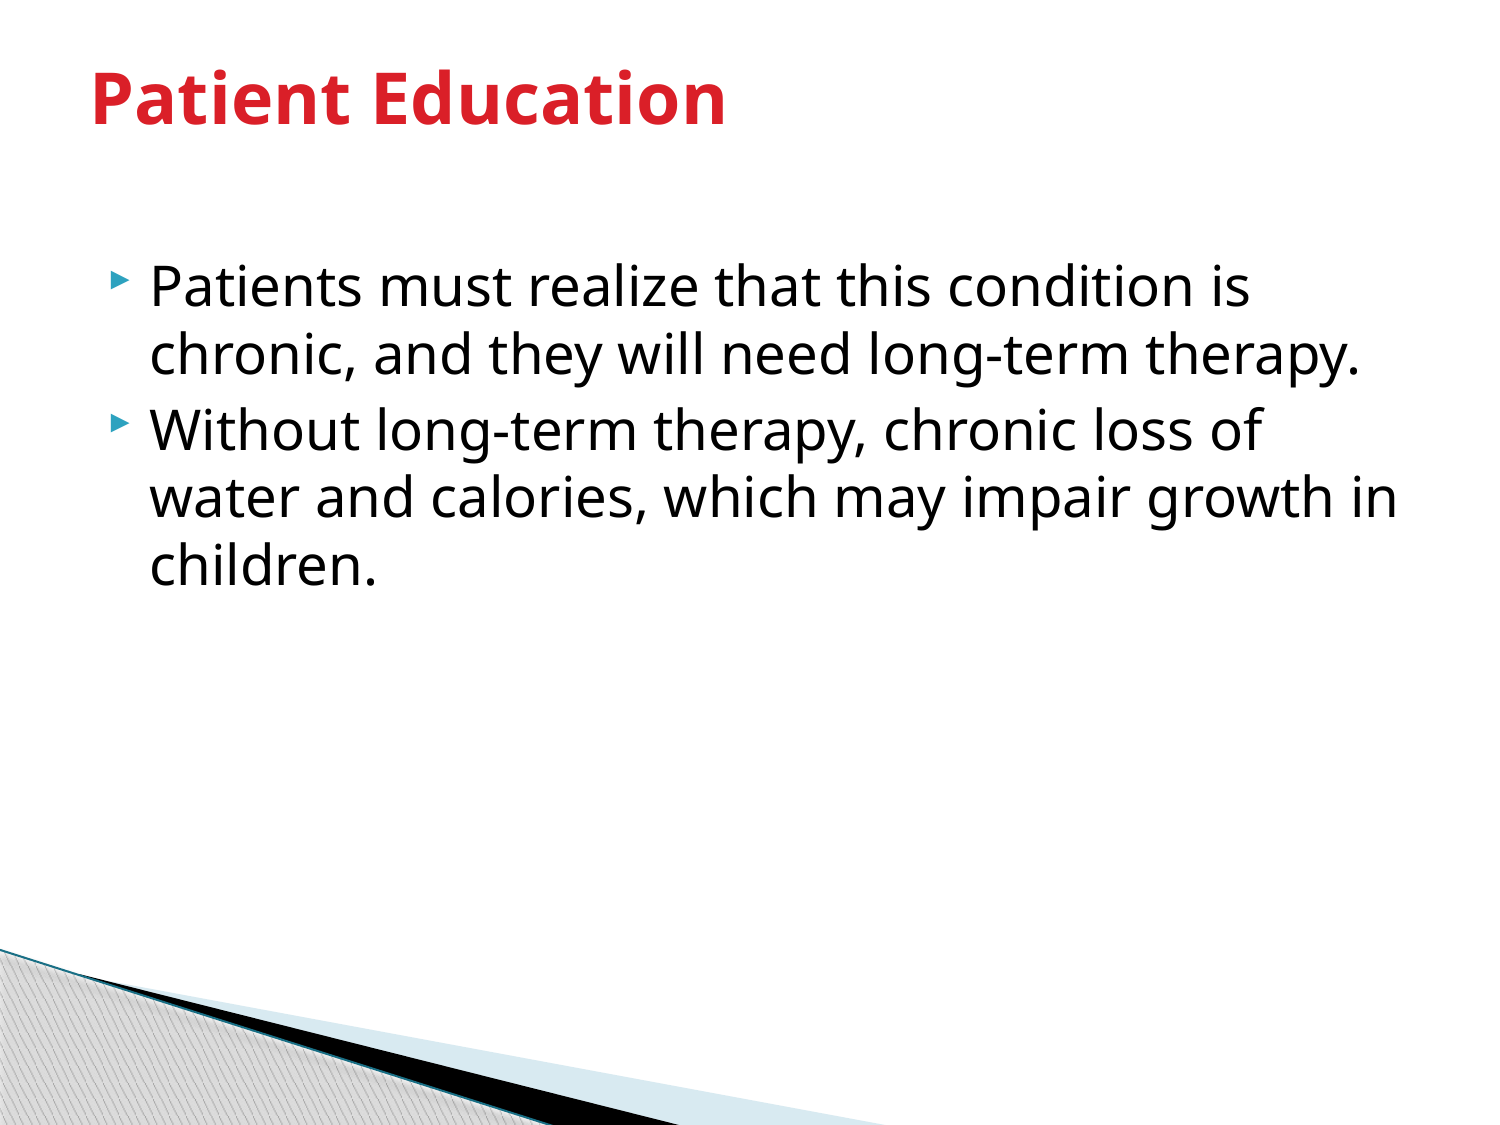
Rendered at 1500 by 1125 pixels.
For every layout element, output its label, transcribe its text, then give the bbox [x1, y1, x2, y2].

list Patients must realize that this condition is chronic, and they will need long-term therapy. Without long-term therapy, chronic loss of water and calories, which may impair growth in children. [75, 243, 1425, 986]
title Patient Education [75, 45, 1425, 233]
